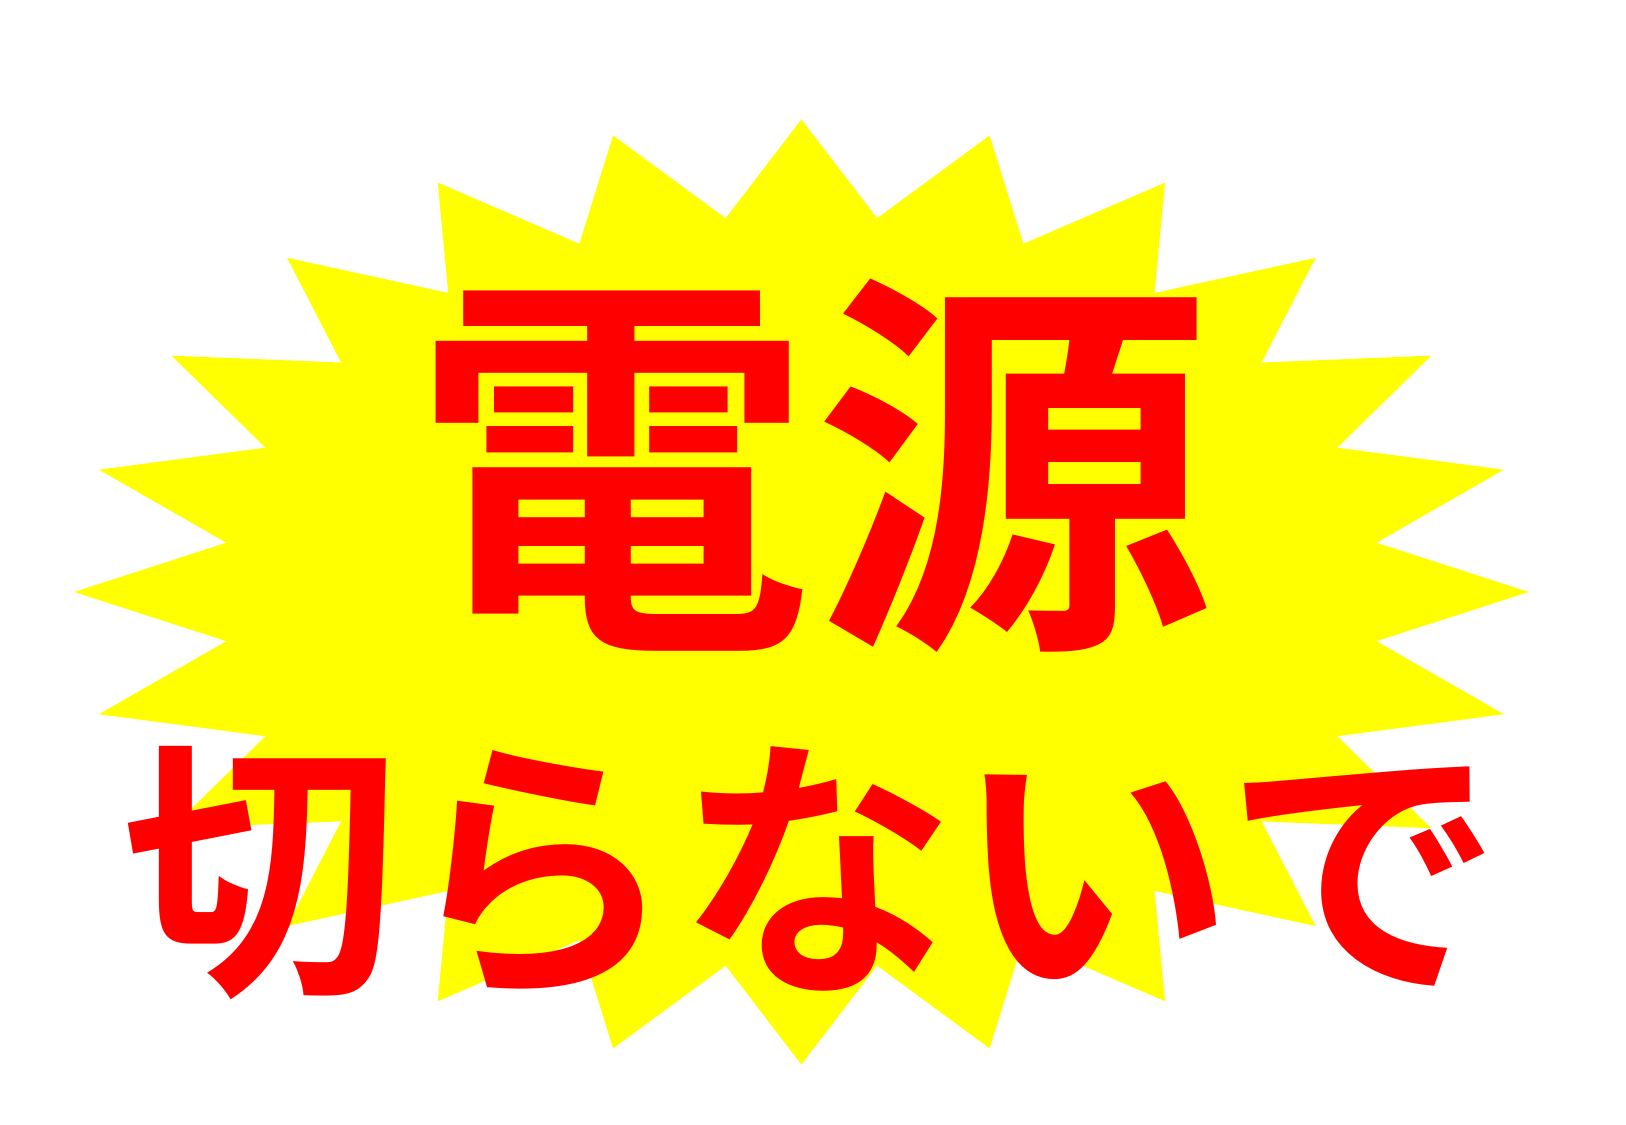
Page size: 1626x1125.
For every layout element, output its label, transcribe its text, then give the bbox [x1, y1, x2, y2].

text_box [588, 133, 717, 209]
text_box [970, 1037, 996, 1051]
text_box [730, 117, 873, 209]
text_box 電源 切らないで [0, 209, 1625, 1037]
text_box [1098, 180, 1168, 209]
text_box [435, 180, 505, 209]
text_box [777, 1037, 826, 1067]
text_box [886, 133, 1015, 209]
text_box [607, 1037, 633, 1051]
